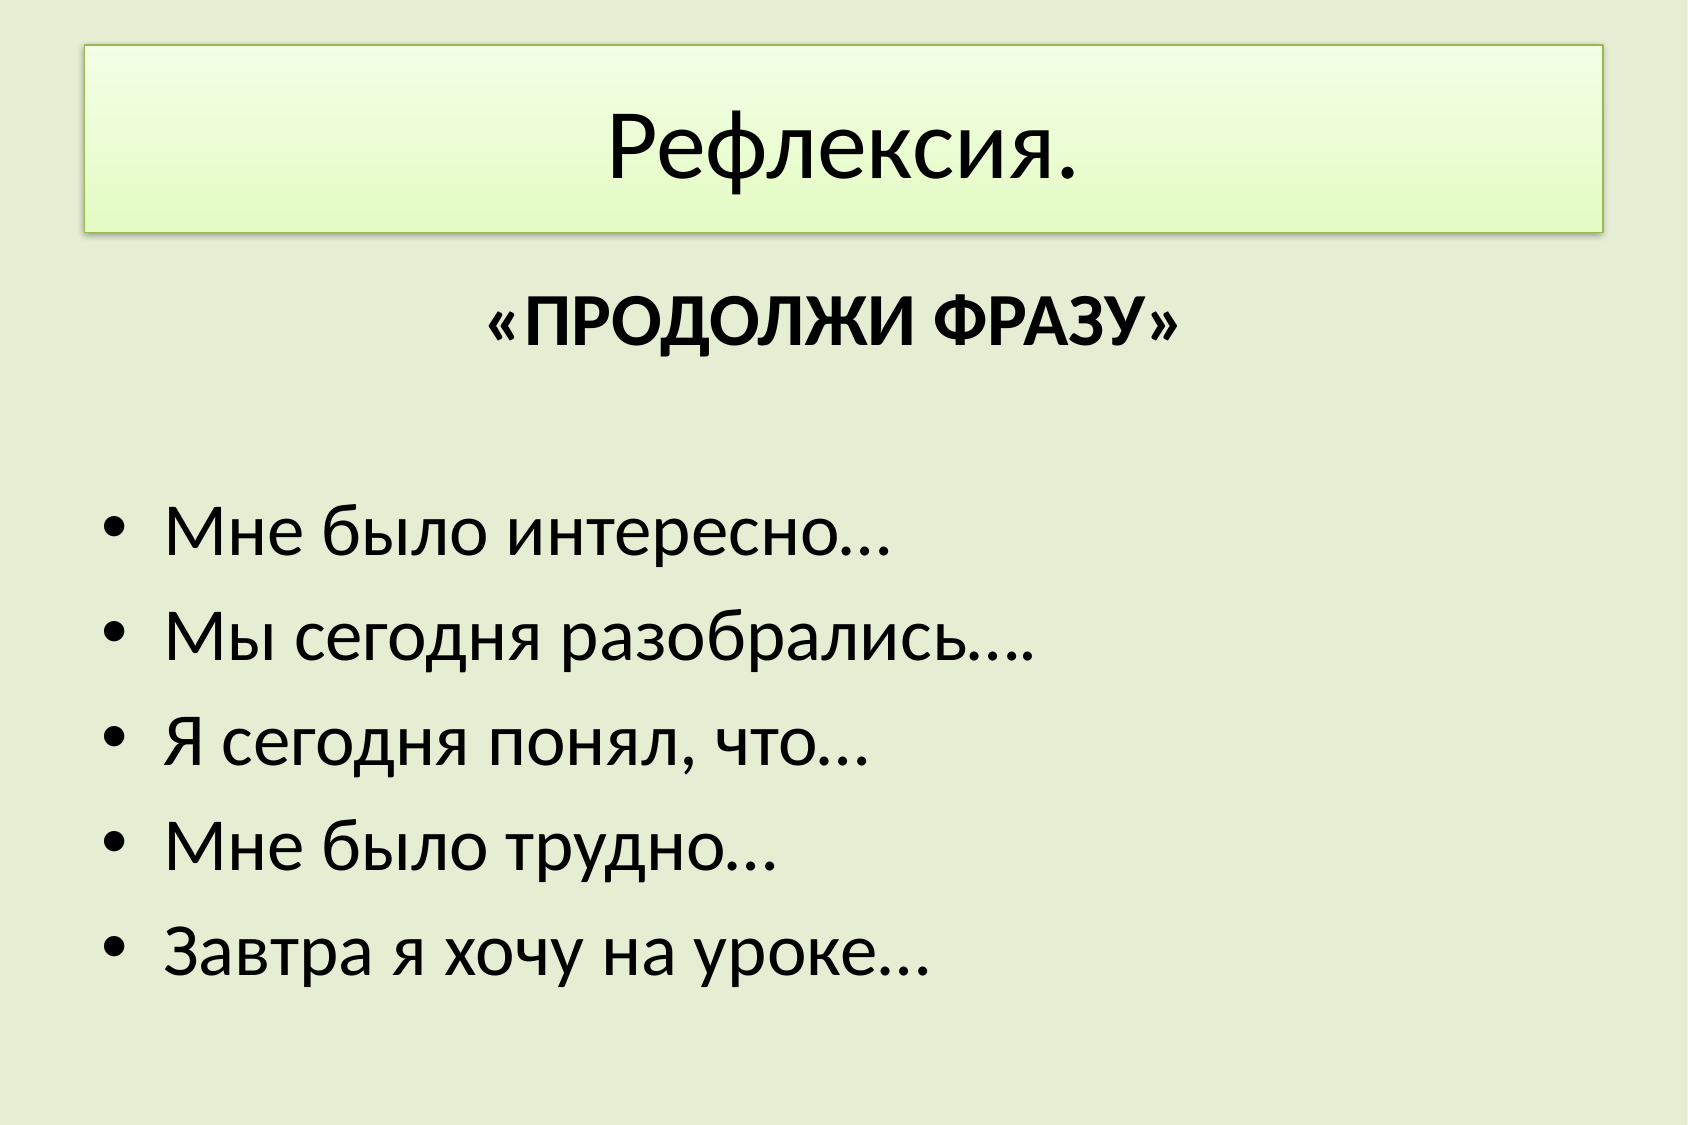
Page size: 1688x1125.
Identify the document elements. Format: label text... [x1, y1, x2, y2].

title Рефлексия. [84, 44, 1604, 233]
list «ПРОДОЛЖИ ФРАЗУ» Мне было интересно… Мы сегодня разобрались…. Я сегодня понял, что… Мне было трудно… Завтра я хочу на уроке… [84, 262, 1604, 1005]
